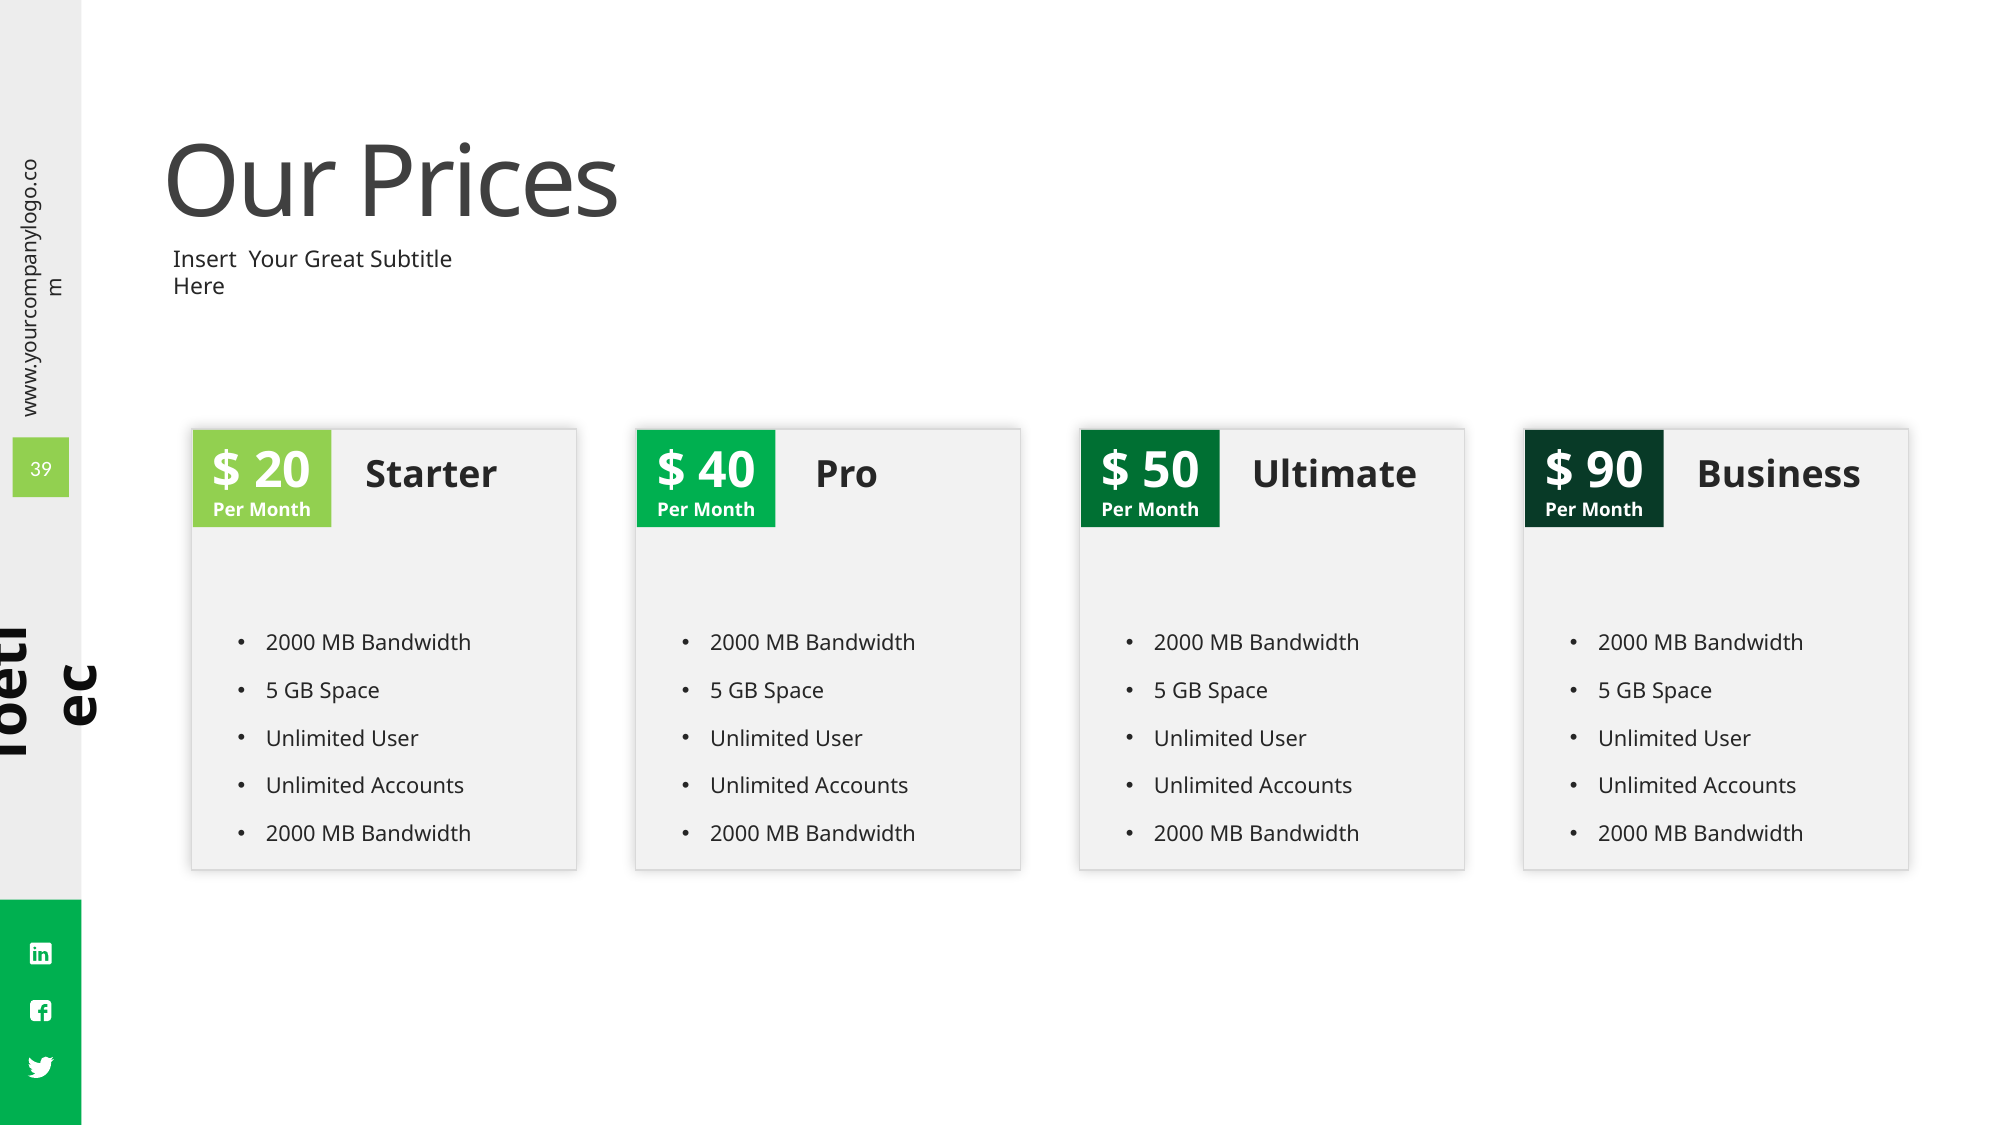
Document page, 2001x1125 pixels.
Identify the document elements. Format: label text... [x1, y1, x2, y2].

slide_number 39 [12, 437, 69, 498]
text_box 2000 MB Bandwidth 5 GB Space Unlimited User Unlimited Accounts 2000 MB Bandwidth [667, 608, 989, 854]
text_box [191, 429, 577, 870]
text_box Our Prices [147, 116, 677, 236]
text_box Starter [350, 442, 513, 503]
text_box [1079, 429, 1465, 870]
text_box $ 90 Per Month [1525, 429, 1664, 528]
text_box [1523, 429, 1909, 870]
text_box 2000 MB Bandwidth 5 GB Space Unlimited User Unlimited Accounts 2000 MB Bandwidth [222, 608, 545, 854]
text_box $ 40 Per Month [636, 429, 776, 528]
text_box $ 20 Per Month [192, 429, 332, 528]
text_box Insert Your Great Subtitle Here [158, 237, 512, 307]
text_box Business [1681, 442, 1877, 503]
text_box [635, 429, 1021, 870]
text_box 2000 MB Bandwidth 5 GB Space Unlimited User Unlimited Accounts 2000 MB Bandwidth [1111, 608, 1433, 854]
text_box Pro [800, 442, 893, 503]
text_box $ 50 Per Month [1081, 429, 1220, 528]
text_box 2000 MB Bandwidth 5 GB Space Unlimited User Unlimited Accounts 2000 MB Bandwidth [1555, 608, 1878, 854]
text_box Ultimate [1237, 442, 1433, 503]
